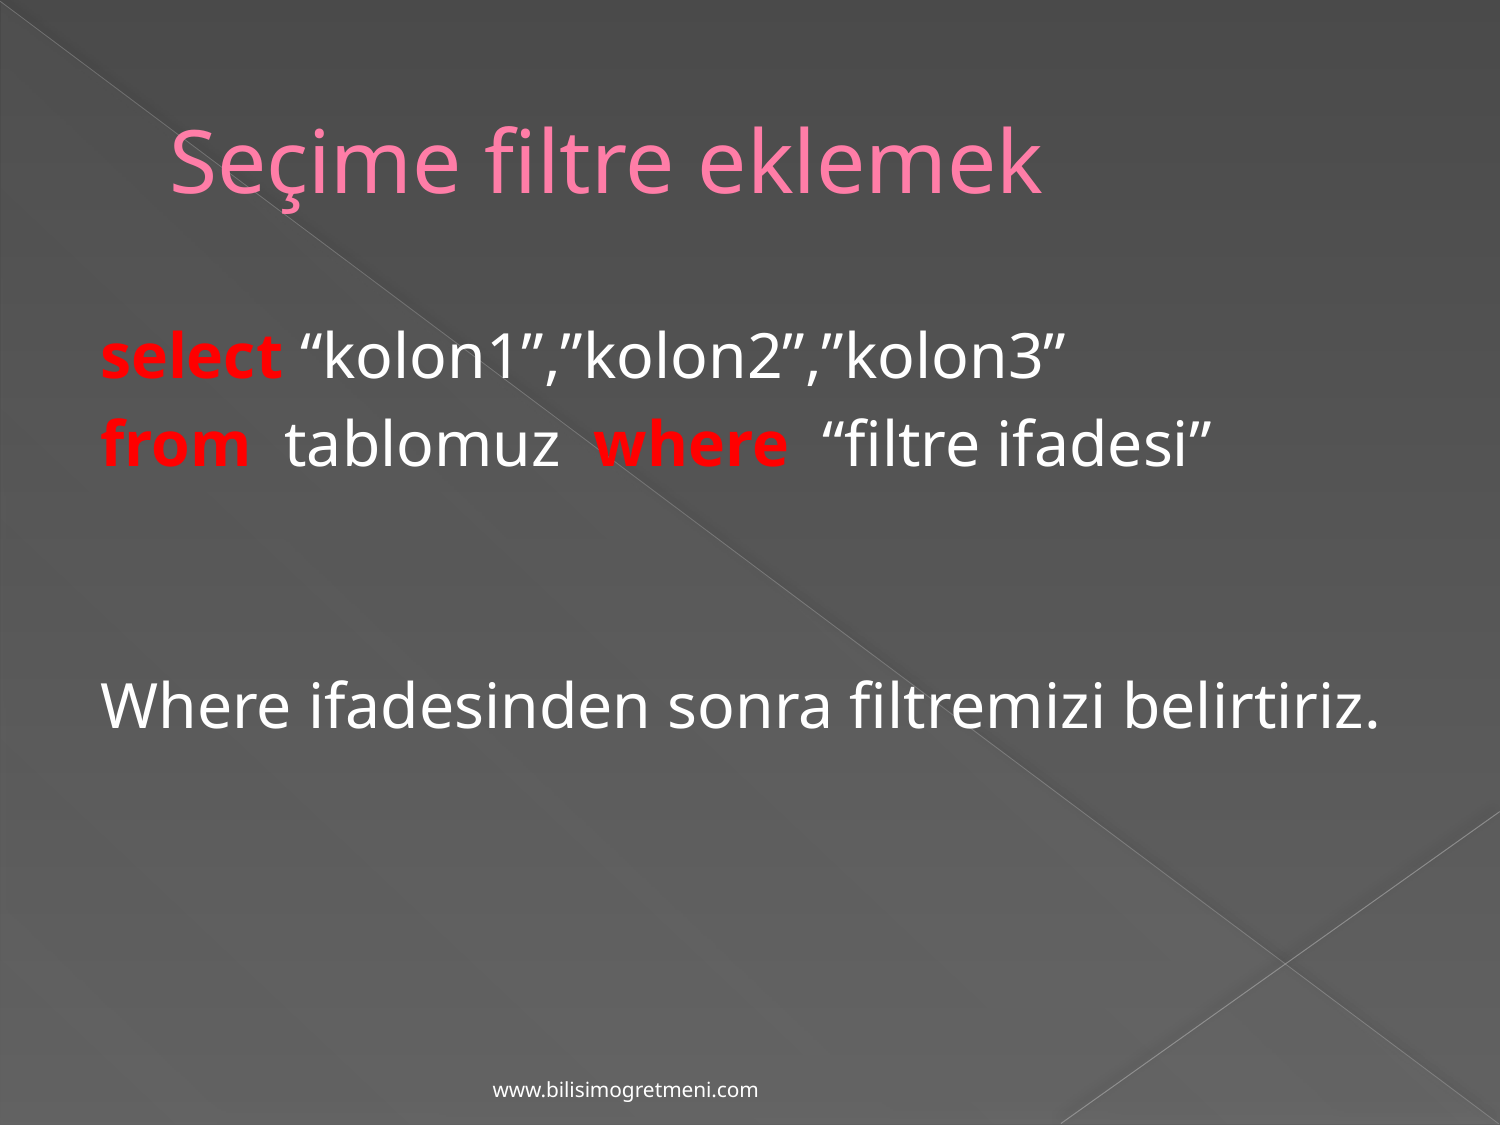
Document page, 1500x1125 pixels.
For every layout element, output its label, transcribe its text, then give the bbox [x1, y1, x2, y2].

list select “kolon1”,”kolon2”,”kolon3” from tablomuz where “filtre ifadesi” Where ifadesinden sonra filtremizi belirtiriz. [75, 308, 1425, 1059]
footer www.bilisimogretmeni.com [75, 1063, 774, 1113]
title Seçime filtre eklemek [75, 43, 1425, 274]
